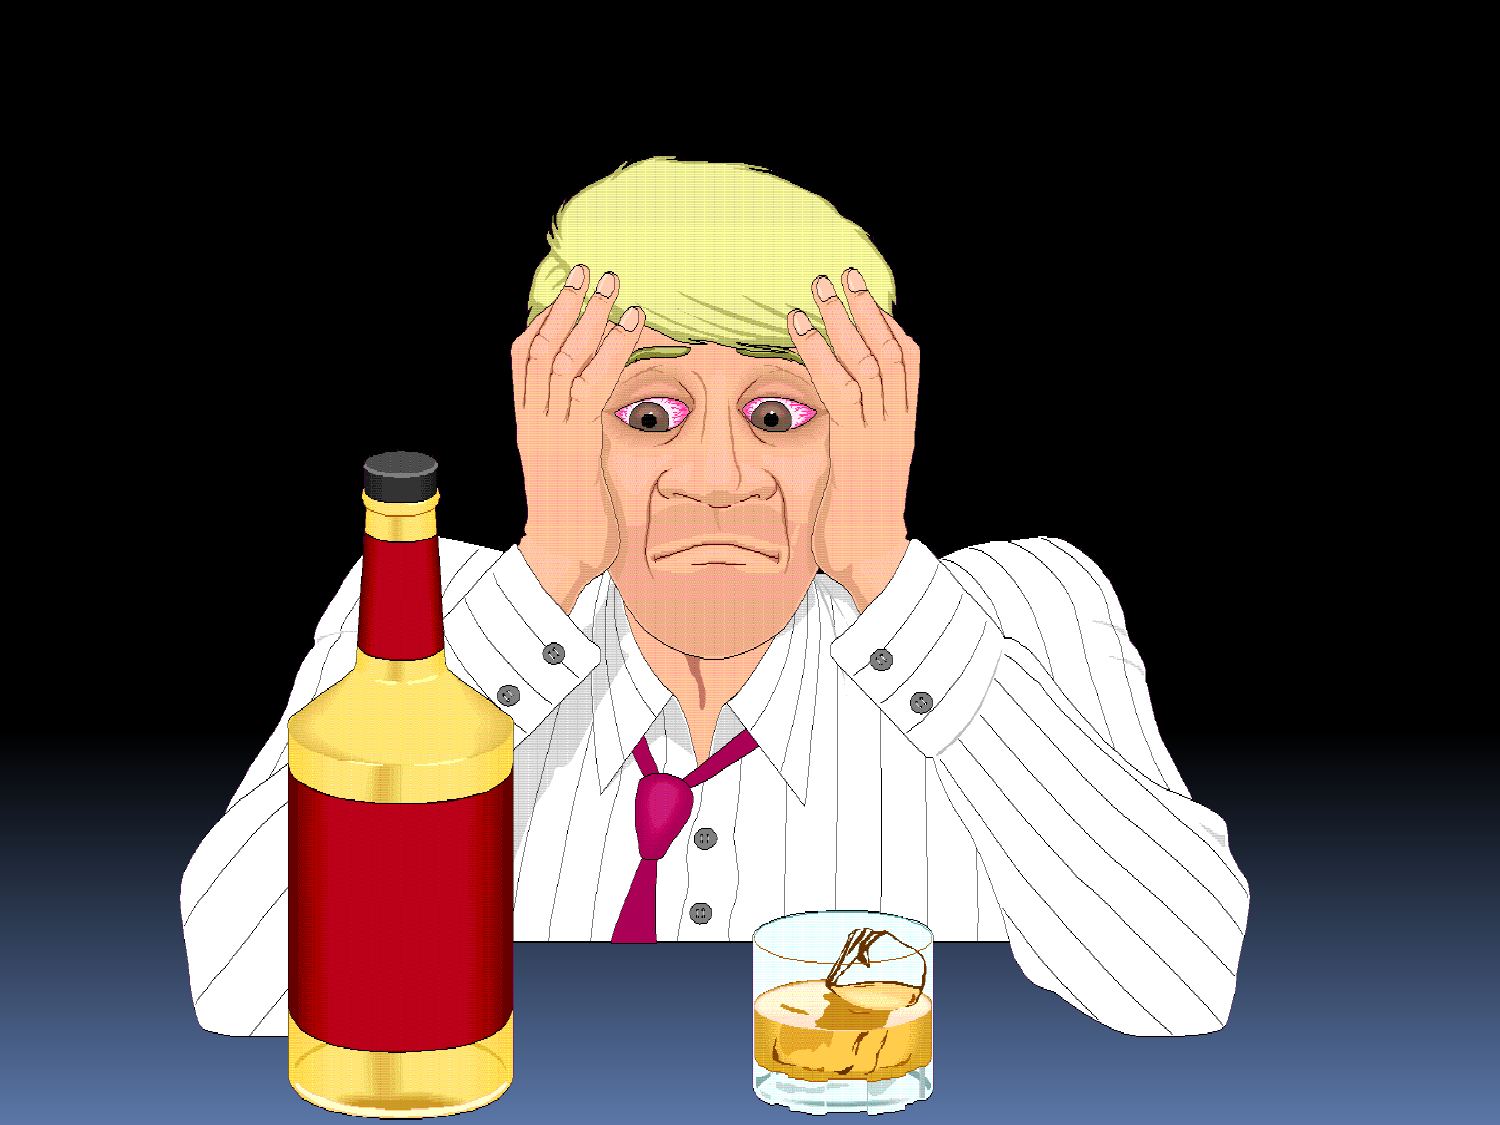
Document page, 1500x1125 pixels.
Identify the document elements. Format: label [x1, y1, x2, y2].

picture [175, 151, 1255, 1125]
